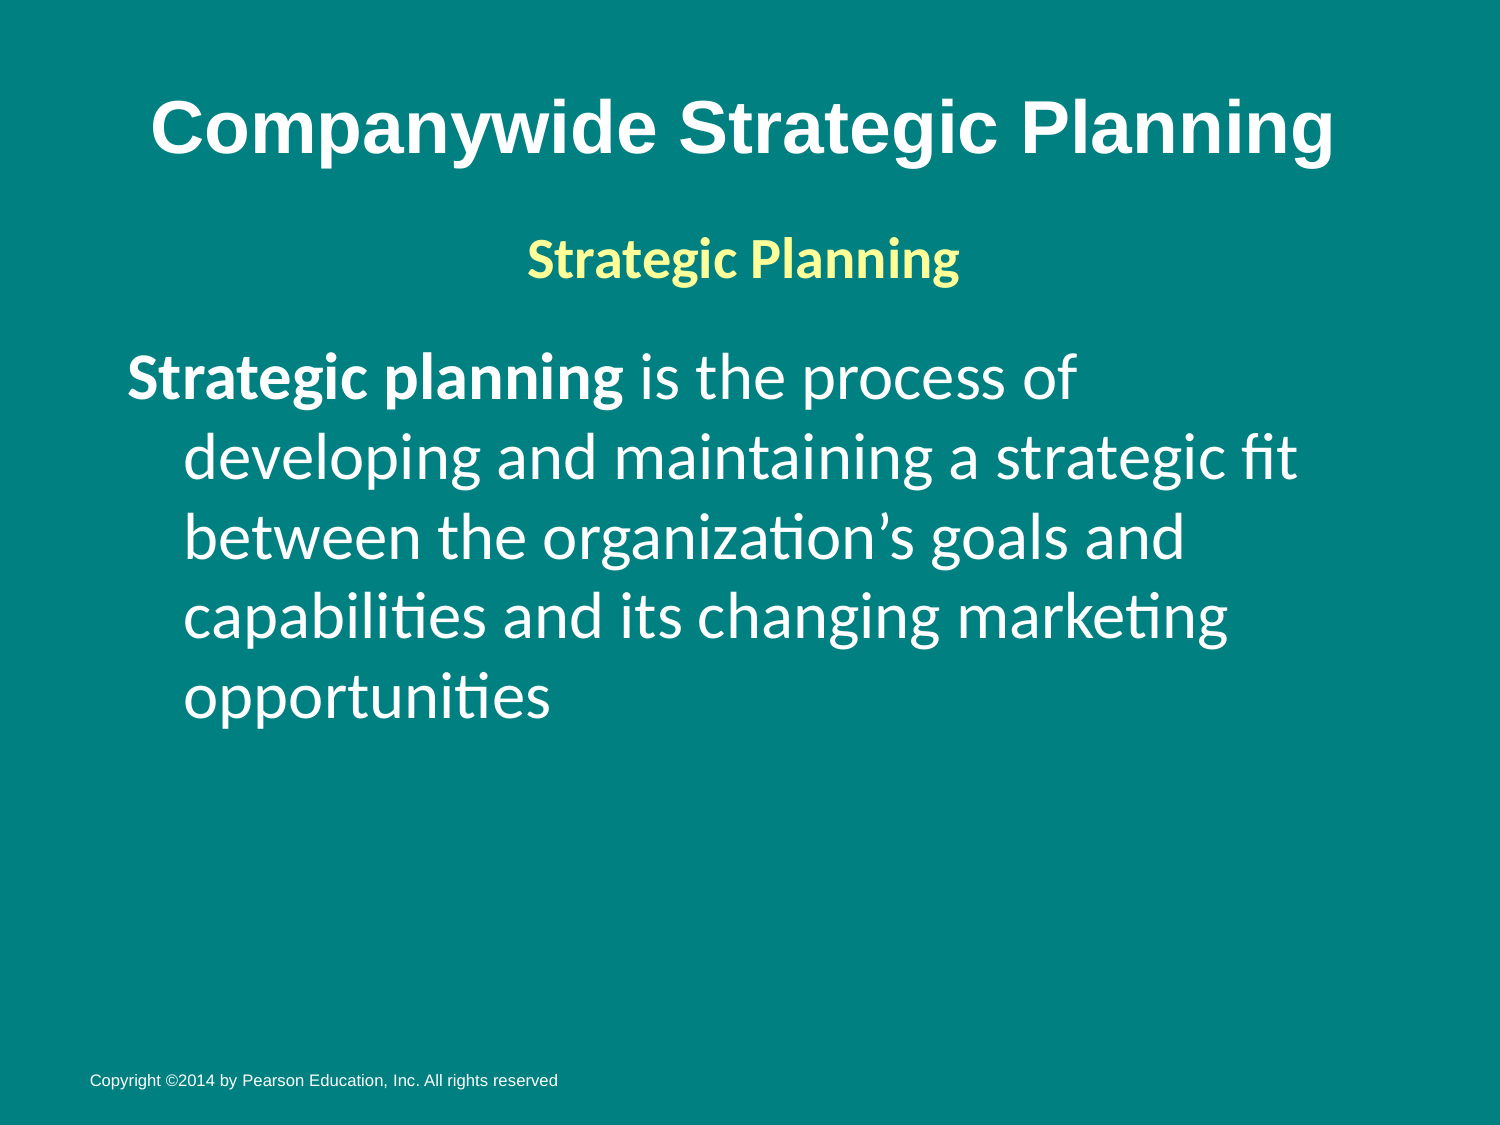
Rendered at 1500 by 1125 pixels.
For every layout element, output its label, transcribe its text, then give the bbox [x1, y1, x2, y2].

title Companywide Strategic Planning [37, 37, 1451, 226]
list Strategic Planning [162, 212, 1326, 263]
list Strategic planning is the process of developing and maintaining a strategic fit between the organization’s goals and capabilities and its changing marketing opportunities [112, 324, 1388, 1001]
text_box Copyright ©2014 by Pearson Education, Inc. All rights reserved [74, 1062, 825, 1098]
